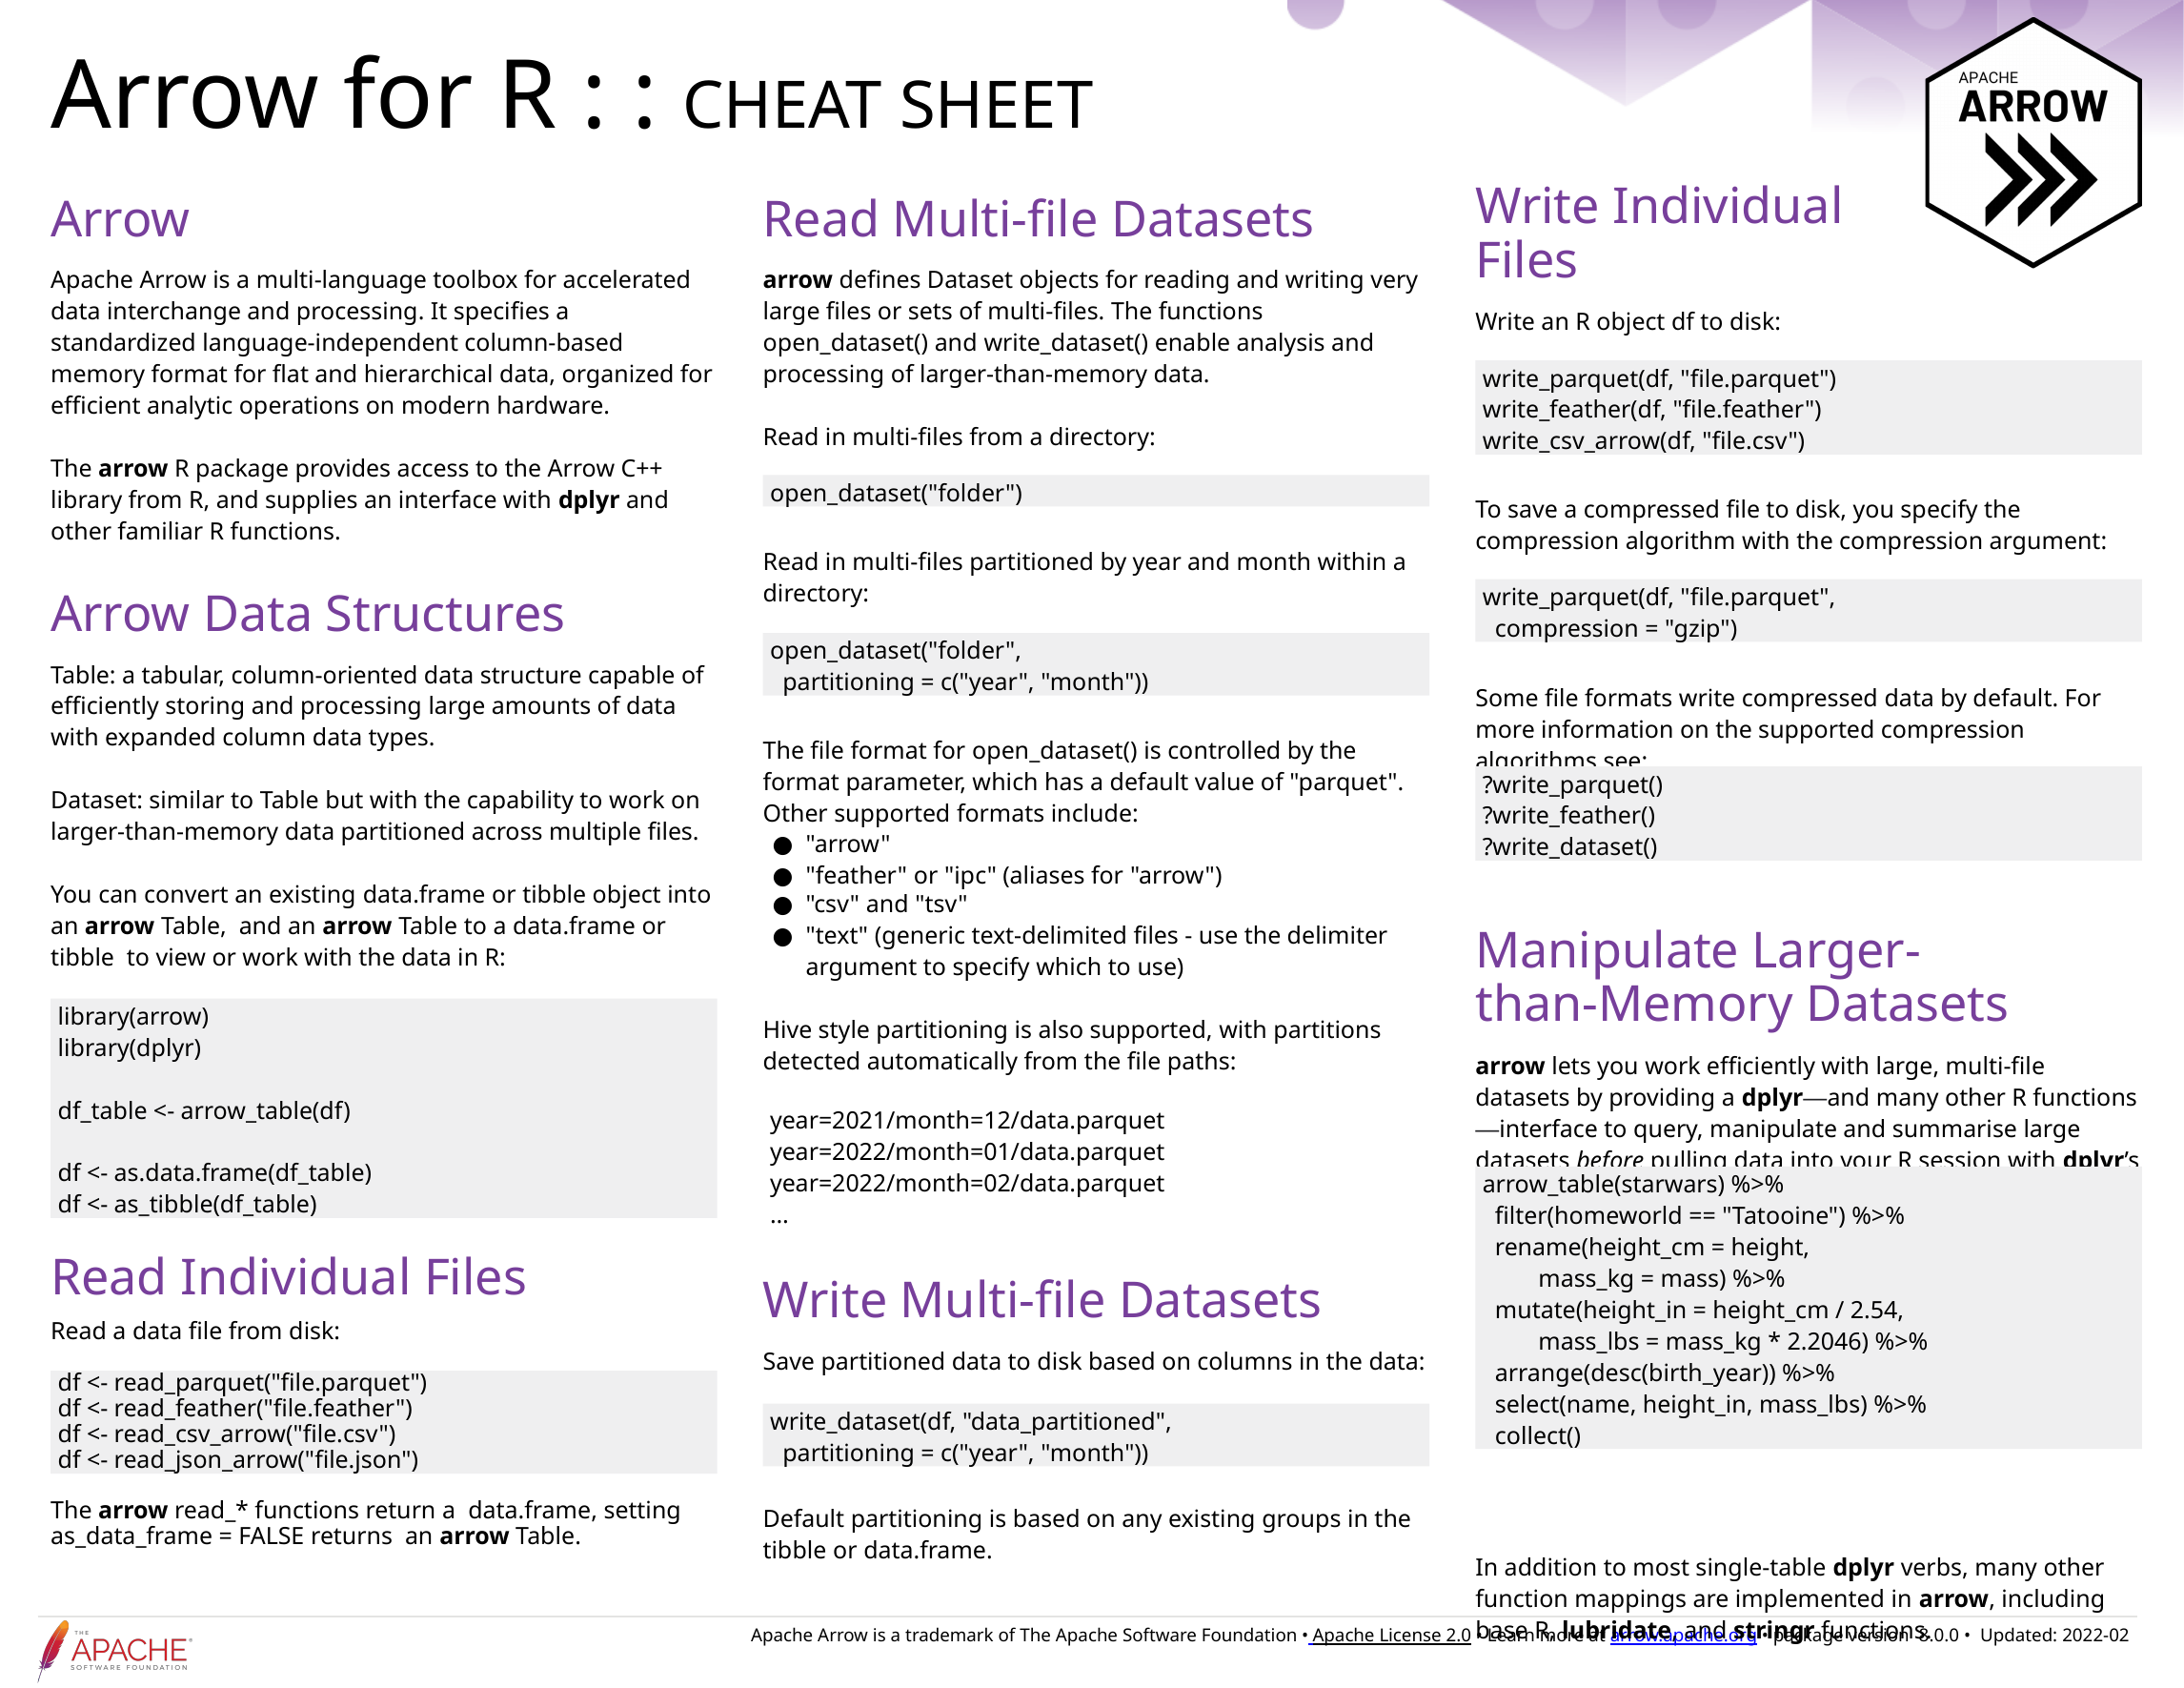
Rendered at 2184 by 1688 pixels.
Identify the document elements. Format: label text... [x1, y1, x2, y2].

text_box Write Individual Files Write an R object df to disk: To save a compressed file to disk, you specify the compression algorithm with the compression argument: Some file formats write compressed data by default. For more information on the supported compression algorithms see: Manipulate Larger- than-Memory Datasets arrow lets you work efficiently with large, multi-file datasets by providing a dplyr—and many other R functions—interface to query, manipulate and summarise large datasets before pulling data into your R session with dplyr’s collect(): In addition to most single-table dplyr verbs, many other function mappings are implemented in arrow, including base R, lubridate, and stringr functions. [1475, 455, 2142, 579]
text_box Arrow Apache Arrow is a multi-language toolbox for accelerated data interchange and processing. It specifies a standardized language-independent column-based memory format for flat and hierarchical data, organized for efficient analytic operations on modern hardware. The arrow R package provides access to the Arrow C++ library from R, and supplies an interface with dplyr and other familiar R functions. Arrow Data Structures Table: a tabular, column-oriented data structure capable of efficiently storing and processing large amounts of data with expanded column data types. Dataset: similar to Table but with the capability to work on larger-than-memory data partitioned across multiple files. You can convert an existing data.frame or tibble object into an arrow Table, and an arrow Table to a data.frame or tibble to view or work with the data in R: Read Individual Files Read a data file from disk: The arrow read_* functions return a data.frame, setting as_data_frame = FALSE returns an arrow Table. [51, 1474, 718, 1583]
text_box Read Multi-file Datasets arrow defines Dataset objects for reading and writing very large files or sets of multi-files. The functions open_dataset() and write_dataset() enable analysis and processing of larger-than-memory data. Read in multi-files from a directory: Read in multi-files partitioned by year and month within a directory: The file format for open_dataset() is controlled by the format parameter, which has a default value of "parquet". Other supported formats include: "arrow" "feather" or "ipc" (aliases for "arrow") "csv" and "tsv" "text" (generic text-delimited files - use the delimiter argument to specify which to use) Hive style partitioning is also supported, with partitions detected automatically from the file paths: Write Multi-file Datasets Save partitioned data to disk based on columns in the data: Default partitioning is based on any existing groups in the tibble or data.frame. [762, 696, 1430, 1102]
text_box Arrow Apache Arrow is a multi-language toolbox for accelerated data interchange and processing. It specifies a standardized language-independent column-based memory format for flat and hierarchical data, organized for efficient analytic operations on modern hardware. The arrow R package provides access to the Arrow C++ library from R, and supplies an interface with dplyr and other familiar R functions. Arrow Data Structures Table: a tabular, column-oriented data structure capable of efficiently storing and processing large amounts of data with expanded column data types. Dataset: similar to Table but with the capability to work on larger-than-memory data partitioned across multiple files. You can convert an existing data.frame or tibble object into an arrow Table, and an arrow Table to a data.frame or tibble to view or work with the data in R: Read Individual Files Read a data file from disk: The arrow read_* functions return a data.frame, setting as_data_frame = FALSE returns an arrow Table. [51, 1218, 718, 1371]
text_box Write Individual Files Write an R object df to disk: To save a compressed file to disk, you specify the compression algorithm with the compression argument: Some file formats write compressed data by default. For more information on the supported compression algorithms see: Manipulate Larger- than-Memory Datasets arrow lets you work efficiently with large, multi-file datasets by providing a dplyr—and many other R functions—interface to query, manipulate and summarise large datasets before pulling data into your R session with dplyr’s collect(): In addition to most single-table dplyr verbs, many other function mappings are implemented in arrow, including base R, lubridate, and stringr functions. [1475, 642, 2142, 766]
text_box Arrow Apache Arrow is a multi-language toolbox for accelerated data interchange and processing. It specifies a standardized language-independent column-based memory format for flat and hierarchical data, organized for efficient analytic operations on modern hardware. The arrow R package provides access to the Arrow C++ library from R, and supplies an interface with dplyr and other familiar R functions. Arrow Data Structures Table: a tabular, column-oriented data structure capable of efficiently storing and processing large amounts of data with expanded column data types. Dataset: similar to Table but with the capability to work on larger-than-memory data partitioned across multiple files. You can convert an existing data.frame or tibble object into an arrow Table, and an arrow Table to a data.frame or tibble to view or work with the data in R: Read Individual Files Read a data file from disk: The arrow read_* functions return a data.frame, setting as_data_frame = FALSE returns an arrow Table. [51, 180, 718, 998]
text_box write_dataset(df, "data_partitioned", partitioning = c("year", "month")) [762, 1403, 1430, 1467]
text_box open_dataset("folder", partitioning = c("year", "month")) [762, 633, 1430, 696]
text_box Read Multi-file Datasets arrow defines Dataset objects for reading and writing very large files or sets of multi-files. The functions open_dataset() and write_dataset() enable analysis and processing of larger-than-memory data. Read in multi-files from a directory: Read in multi-files partitioned by year and month within a directory: The file format for open_dataset() is controlled by the format parameter, which has a default value of "parquet". Other supported formats include: "arrow" "feather" or "ipc" (aliases for "arrow") "csv" and "tsv" "text" (generic text-delimited files - use the delimiter argument to specify which to use) Hive style partitioning is also supported, with partitions detected automatically from the file paths: Write Multi-file Datasets Save partitioned data to disk based on columns in the data: Default partitioning is based on any existing groups in the tibble or data.frame. [762, 1467, 1430, 1583]
text_box arrow_table(starwars) %>% filter(homeworld == "Tatooine") %>% rename(height_cm = height, mass_kg = mass) %>% mutate(height_in = height_cm / 2.54, mass_lbs = mass_kg * 2.2046) %>% arrange(desc(birth_year)) %>% select(name, height_in, mass_lbs) %>% collect() [1475, 1166, 2142, 1450]
text_box year=2021/month=12/data.parquet year=2022/month=01/data.parquet year=2022/month=02/data.parquet … [762, 1102, 1430, 1229]
text_box write_parquet(df, "file.parquet") write_feather(df, "file.feather") write_csv_arrow(df, "file.csv") [1475, 360, 2142, 455]
text_box library(arrow) library(dplyr) df_table <- arrow_table(df) df <- as.data.frame(df_table) df <- as_tibble(df_table) [51, 998, 718, 1218]
text_box write_parquet(df, "file.parquet", compression = "gzip") [1475, 579, 2142, 642]
text_box df <- read_parquet("file.parquet") df <- read_feather("file.feather") df <- read_csv_arrow("file.csv") df <- read_json_arrow("file.json") [51, 1371, 718, 1474]
text_box Write Individual Files Write an R object df to disk: To save a compressed file to disk, you specify the compression algorithm with the compression argument: Some file formats write compressed data by default. For more information on the supported compression algorithms see: Manipulate Larger- than-Memory Datasets arrow lets you work efficiently with large, multi-file datasets by providing a dplyr—and many other R functions—interface to query, manipulate and summarise large datasets before pulling data into your R session with dplyr’s collect(): In addition to most single-table dplyr verbs, many other function mappings are implemented in arrow, including base R, lubridate, and stringr functions. [1475, 180, 2142, 360]
text_box Write Individual Files Write an R object df to disk: To save a compressed file to disk, you specify the compression algorithm with the compression argument: Some file formats write compressed data by default. For more information on the supported compression algorithms see: Manipulate Larger- than-Memory Datasets arrow lets you work efficiently with large, multi-file datasets by providing a dplyr—and many other R functions—interface to query, manipulate and summarise large datasets before pulling data into your R session with dplyr’s collect(): In addition to most single-table dplyr verbs, many other function mappings are implemented in arrow, including base R, lubridate, and stringr functions. [1475, 1450, 2142, 1583]
text_box open_dataset("folder") [762, 475, 1430, 507]
text_box ?write_parquet() ?write_feather() ?write_dataset() [1475, 766, 2142, 861]
text_box Read Multi-file Datasets arrow defines Dataset objects for reading and writing very large files or sets of multi-files. The functions open_dataset() and write_dataset() enable analysis and processing of larger-than-memory data. Read in multi-files from a directory: Read in multi-files partitioned by year and month within a directory: The file format for open_dataset() is controlled by the format parameter, which has a default value of "parquet". Other supported formats include: "arrow" "feather" or "ipc" (aliases for "arrow") "csv" and "tsv" "text" (generic text-delimited files - use the delimiter argument to specify which to use) Hive style partitioning is also supported, with partitions detected automatically from the file paths: Write Multi-file Datasets Save partitioned data to disk based on columns in the data: Default partitioning is based on any existing groups in the tibble or data.frame. [762, 180, 1430, 475]
picture [37, 1620, 192, 1683]
text_box Write Individual Files Write an R object df to disk: To save a compressed file to disk, you specify the compression algorithm with the compression argument: Some file formats write compressed data by default. For more information on the supported compression algorithms see: Manipulate Larger- than-Memory Datasets arrow lets you work efficiently with large, multi-file datasets by providing a dplyr—and many other R functions—interface to query, manipulate and summarise large datasets before pulling data into your R session with dplyr’s collect(): In addition to most single-table dplyr verbs, many other function mappings are implemented in arrow, including base R, lubridate, and stringr functions. [1475, 861, 2142, 1166]
picture [1287, 0, 2184, 214]
text_box Read Multi-file Datasets arrow defines Dataset objects for reading and writing very large files or sets of multi-files. The functions open_dataset() and write_dataset() enable analysis and processing of larger-than-memory data. Read in multi-files from a directory: Read in multi-files partitioned by year and month within a directory: The file format for open_dataset() is controlled by the format parameter, which has a default value of "parquet". Other supported formats include: "arrow" "feather" or "ipc" (aliases for "arrow") "csv" and "tsv" "text" (generic text-delimited files - use the delimiter argument to specify which to use) Hive style partitioning is also supported, with partitions detected automatically from the file paths: Write Multi-file Datasets Save partitioned data to disk based on columns in the data: Default partitioning is based on any existing groups in the tibble or data.frame. [762, 1229, 1430, 1403]
text_box Read Multi-file Datasets arrow defines Dataset objects for reading and writing very large files or sets of multi-files. The functions open_dataset() and write_dataset() enable analysis and processing of larger-than-memory data. Read in multi-files from a directory: Read in multi-files partitioned by year and month within a directory: The file format for open_dataset() is controlled by the format parameter, which has a default value of "parquet". Other supported formats include: "arrow" "feather" or "ipc" (aliases for "arrow") "csv" and "tsv" "text" (generic text-delimited files - use the delimiter argument to specify which to use) Hive style partitioning is also supported, with partitions detected automatically from the file paths: Write Multi-file Datasets Save partitioned data to disk based on columns in the data: Default partitioning is based on any existing groups in the tibble or data.frame. [762, 507, 1430, 633]
